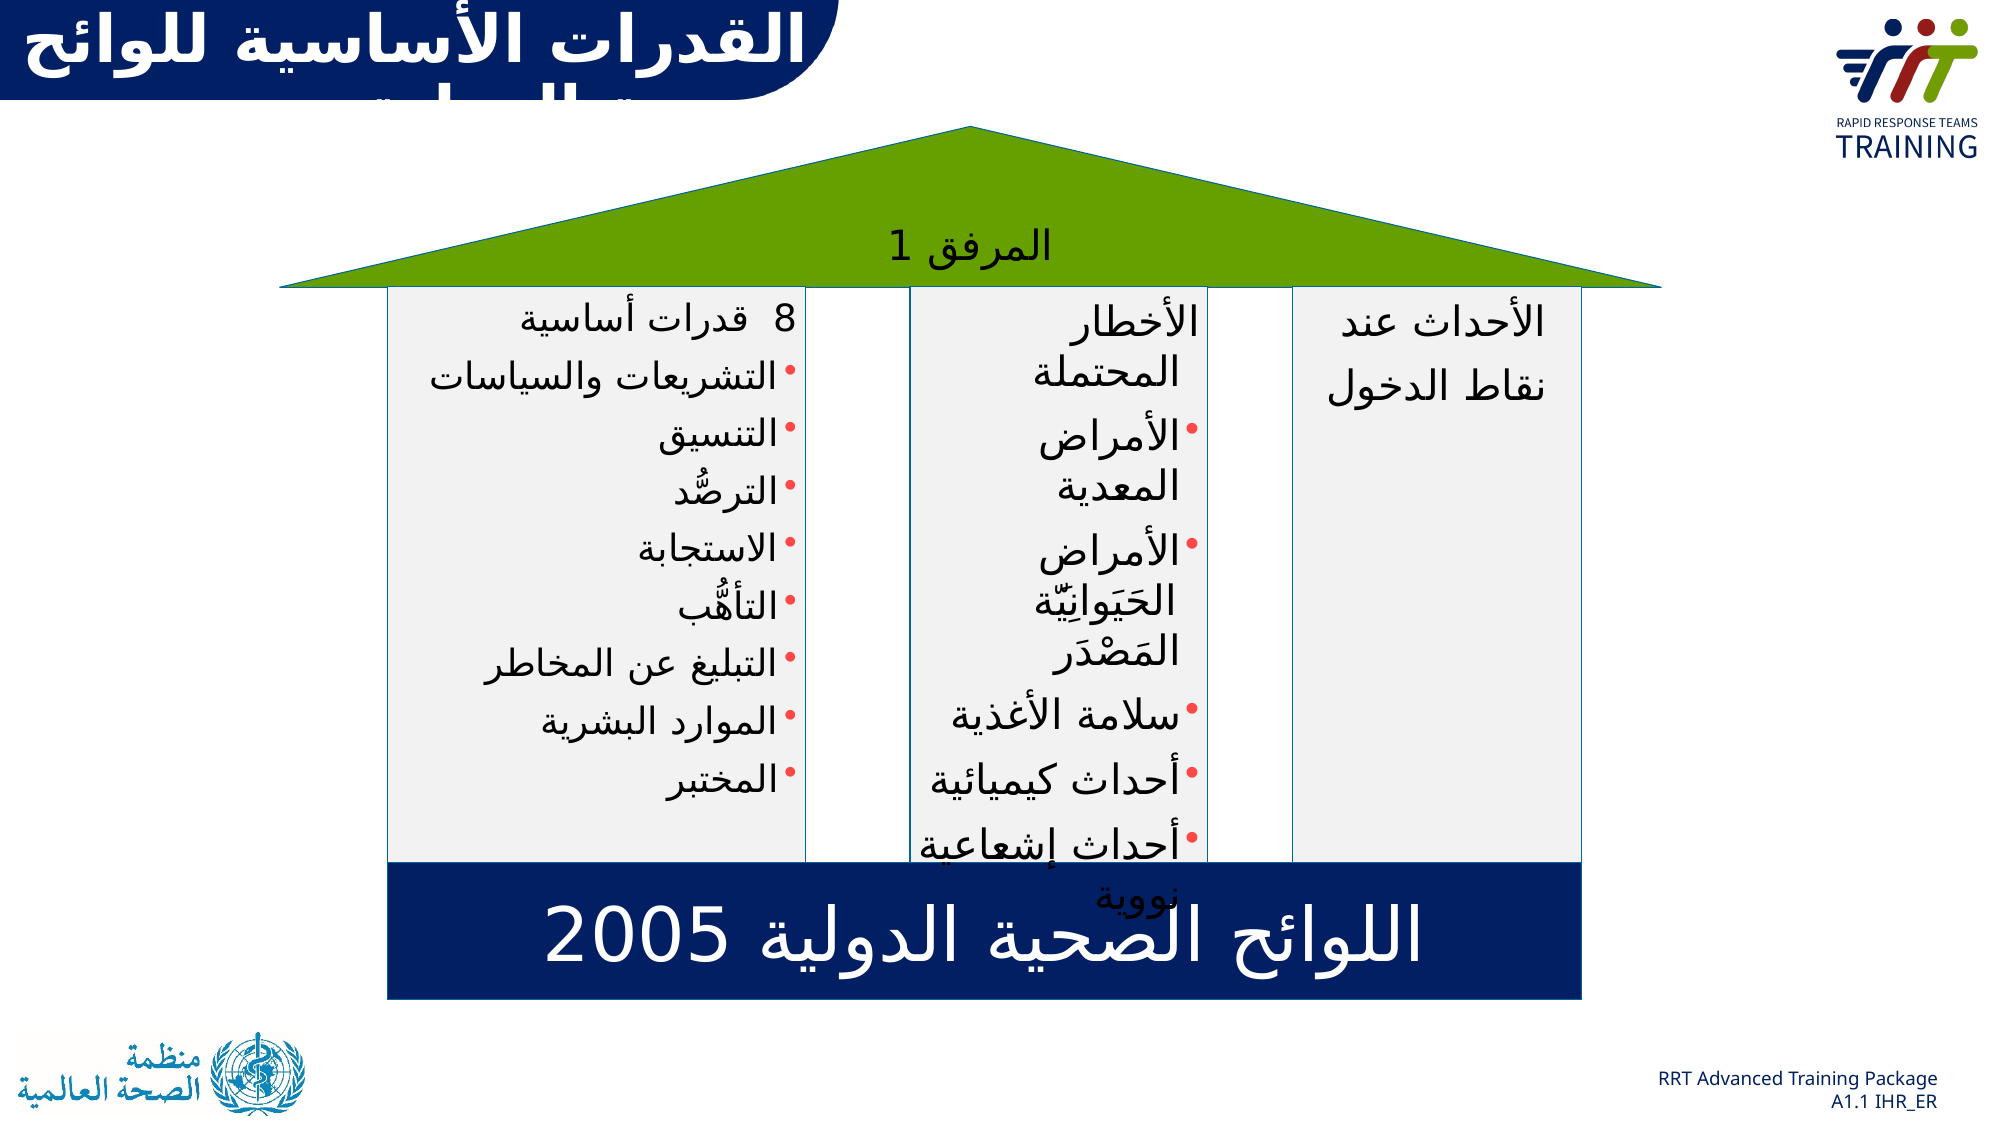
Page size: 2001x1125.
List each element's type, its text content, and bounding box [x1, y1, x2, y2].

picture [1835, 19, 1978, 167]
title القدرات الأساسية للوائح الصحية الدولية [0, 0, 848, 105]
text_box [279, 126, 1662, 1000]
picture [18, 1032, 305, 1116]
